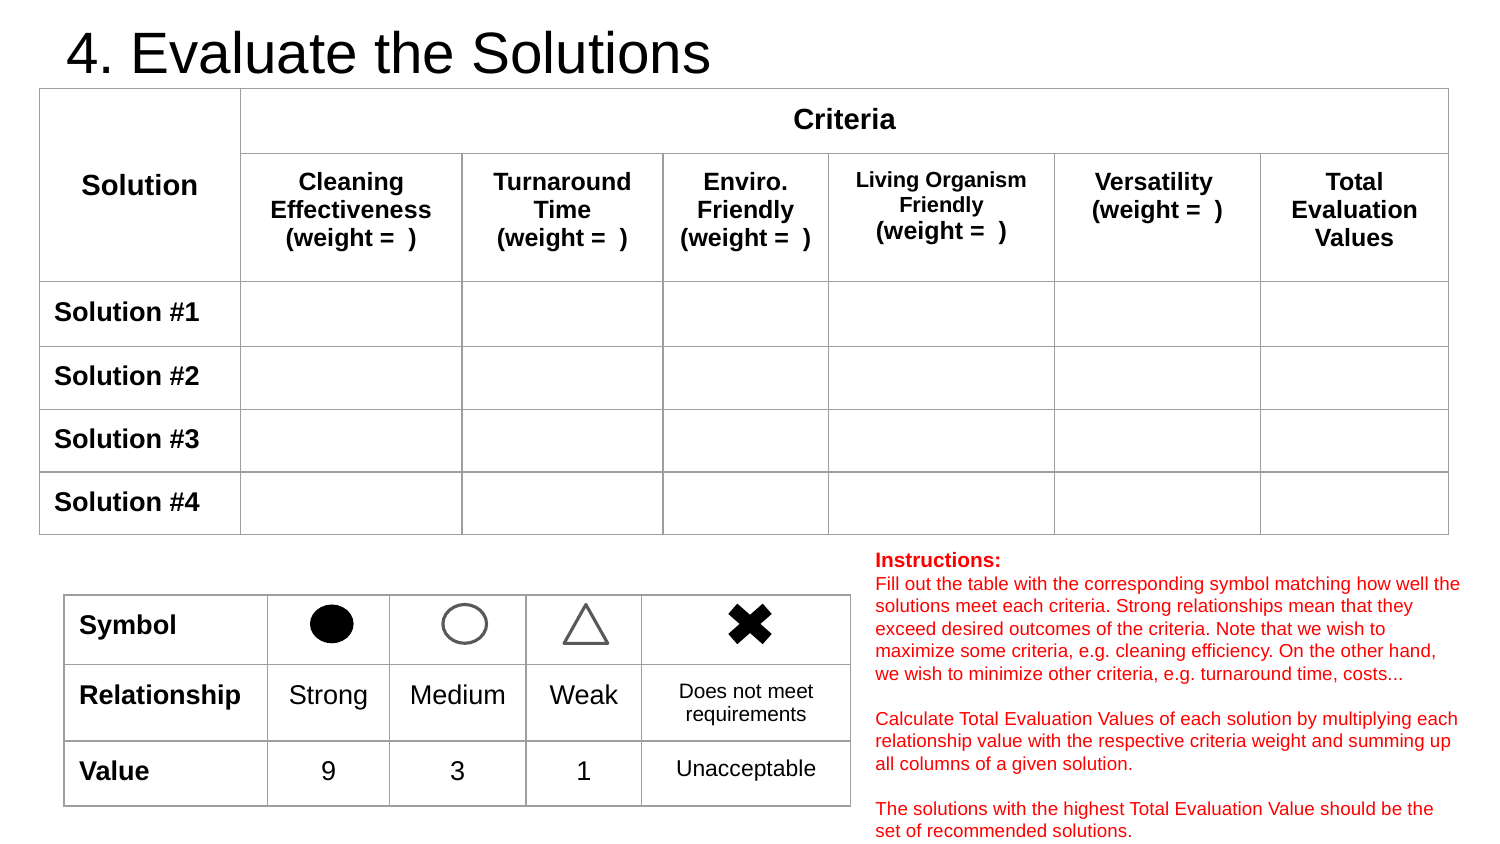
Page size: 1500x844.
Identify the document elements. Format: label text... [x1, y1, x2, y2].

text_box [728, 603, 772, 645]
table_cell 3 [390, 742, 525, 805]
table_cell [241, 410, 461, 471]
table_cell [241, 473, 461, 534]
table_cell Weak [527, 665, 641, 740]
table_cell Cleaning Effectiveness (weight = ) [241, 154, 461, 281]
table_header Criteria [241, 89, 1448, 153]
table_cell Enviro. Friendly (weight = ) [664, 154, 828, 281]
text_box [442, 604, 487, 644]
table_cell [1261, 347, 1448, 409]
table_cell Solution #1 [40, 282, 240, 346]
table_cell [829, 347, 1054, 409]
table_cell [463, 410, 662, 471]
table_cell Solution #3 [40, 410, 240, 471]
text_box Instructions: Fill out the table with the corresponding symbol matching how well the solutions meet each criteria. Strong relationships mean that they exceed desired outcomes of the criteria. Note that we wish to maximize some criteria, e.g. cleaning efficiency. On the other hand, we wish to minimize other criteria, e.g. turnaround time, costs... Calculate Total Evaluation Values of each solution by multiplying each relationship value with the respective criteria weight and summing up all columns of a given solution. The solutions with the highest Total Evaluation Value should be the set of recommended solutions. [860, 531, 1476, 834]
table_header Symbol [65, 596, 267, 664]
table_cell [1055, 410, 1260, 471]
table_cell [829, 282, 1054, 346]
table_cell [664, 282, 828, 346]
table_header [390, 596, 525, 664]
table_cell Unacceptable [642, 742, 850, 805]
table_cell [463, 347, 662, 409]
table_cell Versatility (weight = ) [1055, 154, 1260, 281]
table_cell 9 [268, 742, 389, 805]
table_cell Strong [268, 665, 389, 740]
table_cell Relationship [65, 665, 267, 740]
text_box [564, 604, 608, 644]
table_cell [664, 347, 828, 409]
table_cell [1261, 473, 1448, 531]
table_cell [241, 347, 461, 409]
table_cell Living Organism Friendly (weight = ) [829, 154, 1054, 281]
table_cell [1261, 282, 1448, 346]
table_header Solution [40, 89, 240, 281]
table_header [527, 596, 641, 664]
table_cell Value [65, 742, 267, 805]
text_box [309, 604, 354, 644]
table_cell [1261, 410, 1448, 471]
table_cell Does not meet requirements [642, 665, 850, 740]
table_cell Total Evaluation Values [1261, 154, 1448, 281]
table_cell Medium [390, 665, 525, 740]
table_cell [829, 473, 1054, 534]
table_cell Solution #4 [40, 473, 240, 534]
table_cell [1055, 347, 1260, 409]
table_cell [829, 410, 1054, 471]
table_cell [1055, 282, 1260, 346]
table_cell [241, 282, 461, 346]
table_header [642, 596, 850, 664]
table_cell Solution #2 [40, 347, 240, 409]
table_cell [664, 473, 828, 534]
table_header [268, 596, 389, 664]
table_cell [463, 282, 662, 346]
table_cell 1 [527, 742, 641, 805]
table_cell [463, 473, 662, 534]
title 4. Evaluate the Solutions [51, 0, 1449, 88]
table_cell Turnaround Time (weight = ) [463, 154, 662, 281]
table_cell [664, 410, 828, 471]
table_cell [1055, 473, 1260, 531]
